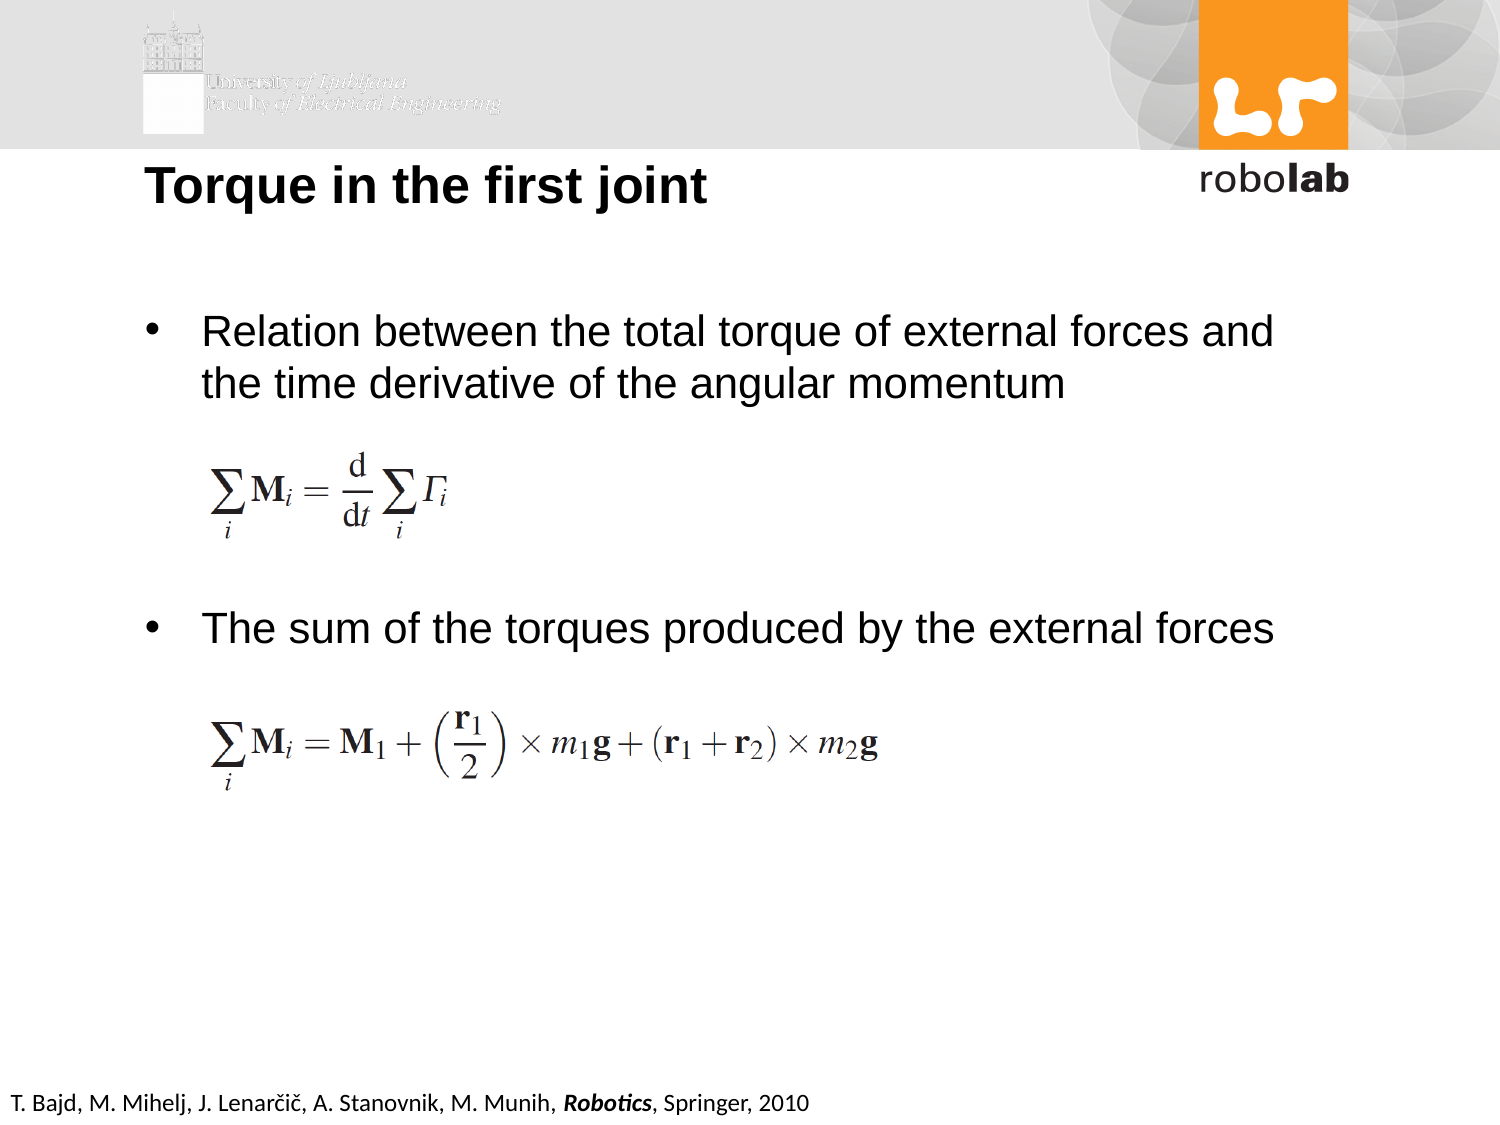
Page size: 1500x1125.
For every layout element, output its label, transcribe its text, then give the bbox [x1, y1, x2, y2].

picture [203, 444, 449, 545]
picture [206, 703, 881, 794]
list Relation between the total torque of external forces and the time derivative of the angular momentum The sum of the torques produced by the external forces [129, 295, 1311, 1034]
picture [998, 0, 1500, 196]
picture [143, 10, 501, 94]
title Torque in the first joint [129, 94, 1311, 272]
